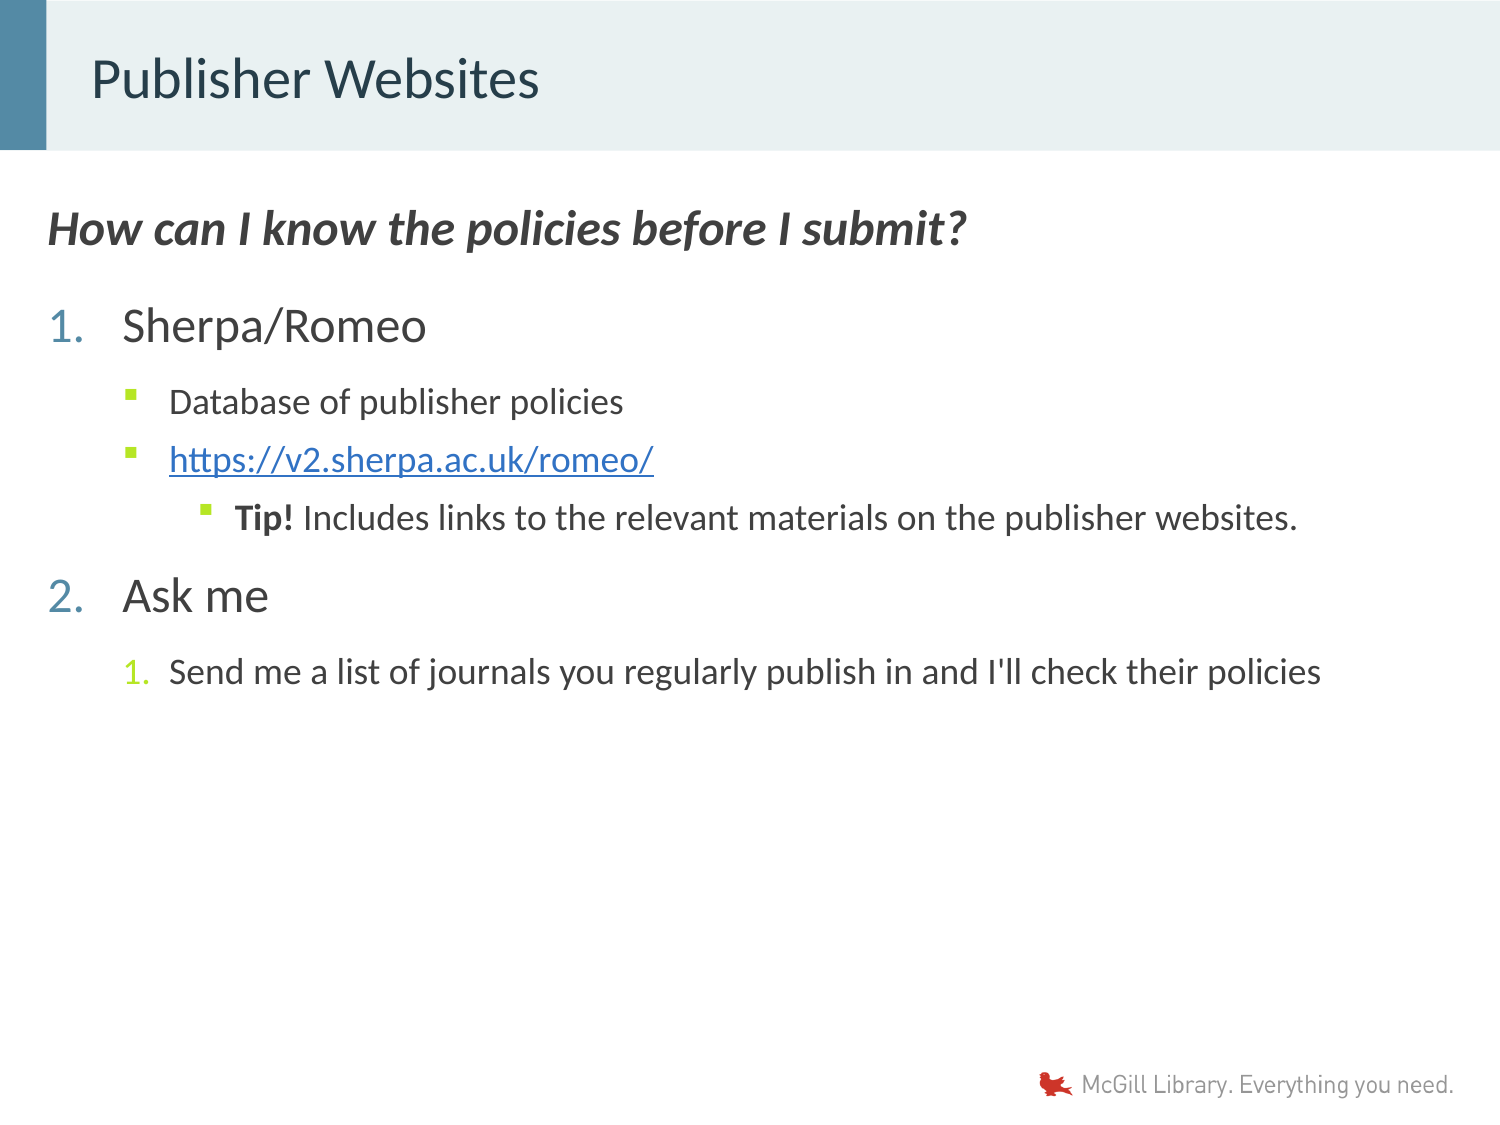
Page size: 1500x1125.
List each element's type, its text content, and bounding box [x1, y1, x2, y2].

list How can I know the policies before I submit? Sherpa/Romeo Database of publisher policies https://v2.sherpa.ac.uk/romeo/ Tip! Includes links to the relevant materials on the publisher websites. Ask me Send me a list of journals you regularly publish in and I'll check their policies [2, 149, 1458, 1125]
title Publisher Websites [46, 0, 1500, 150]
